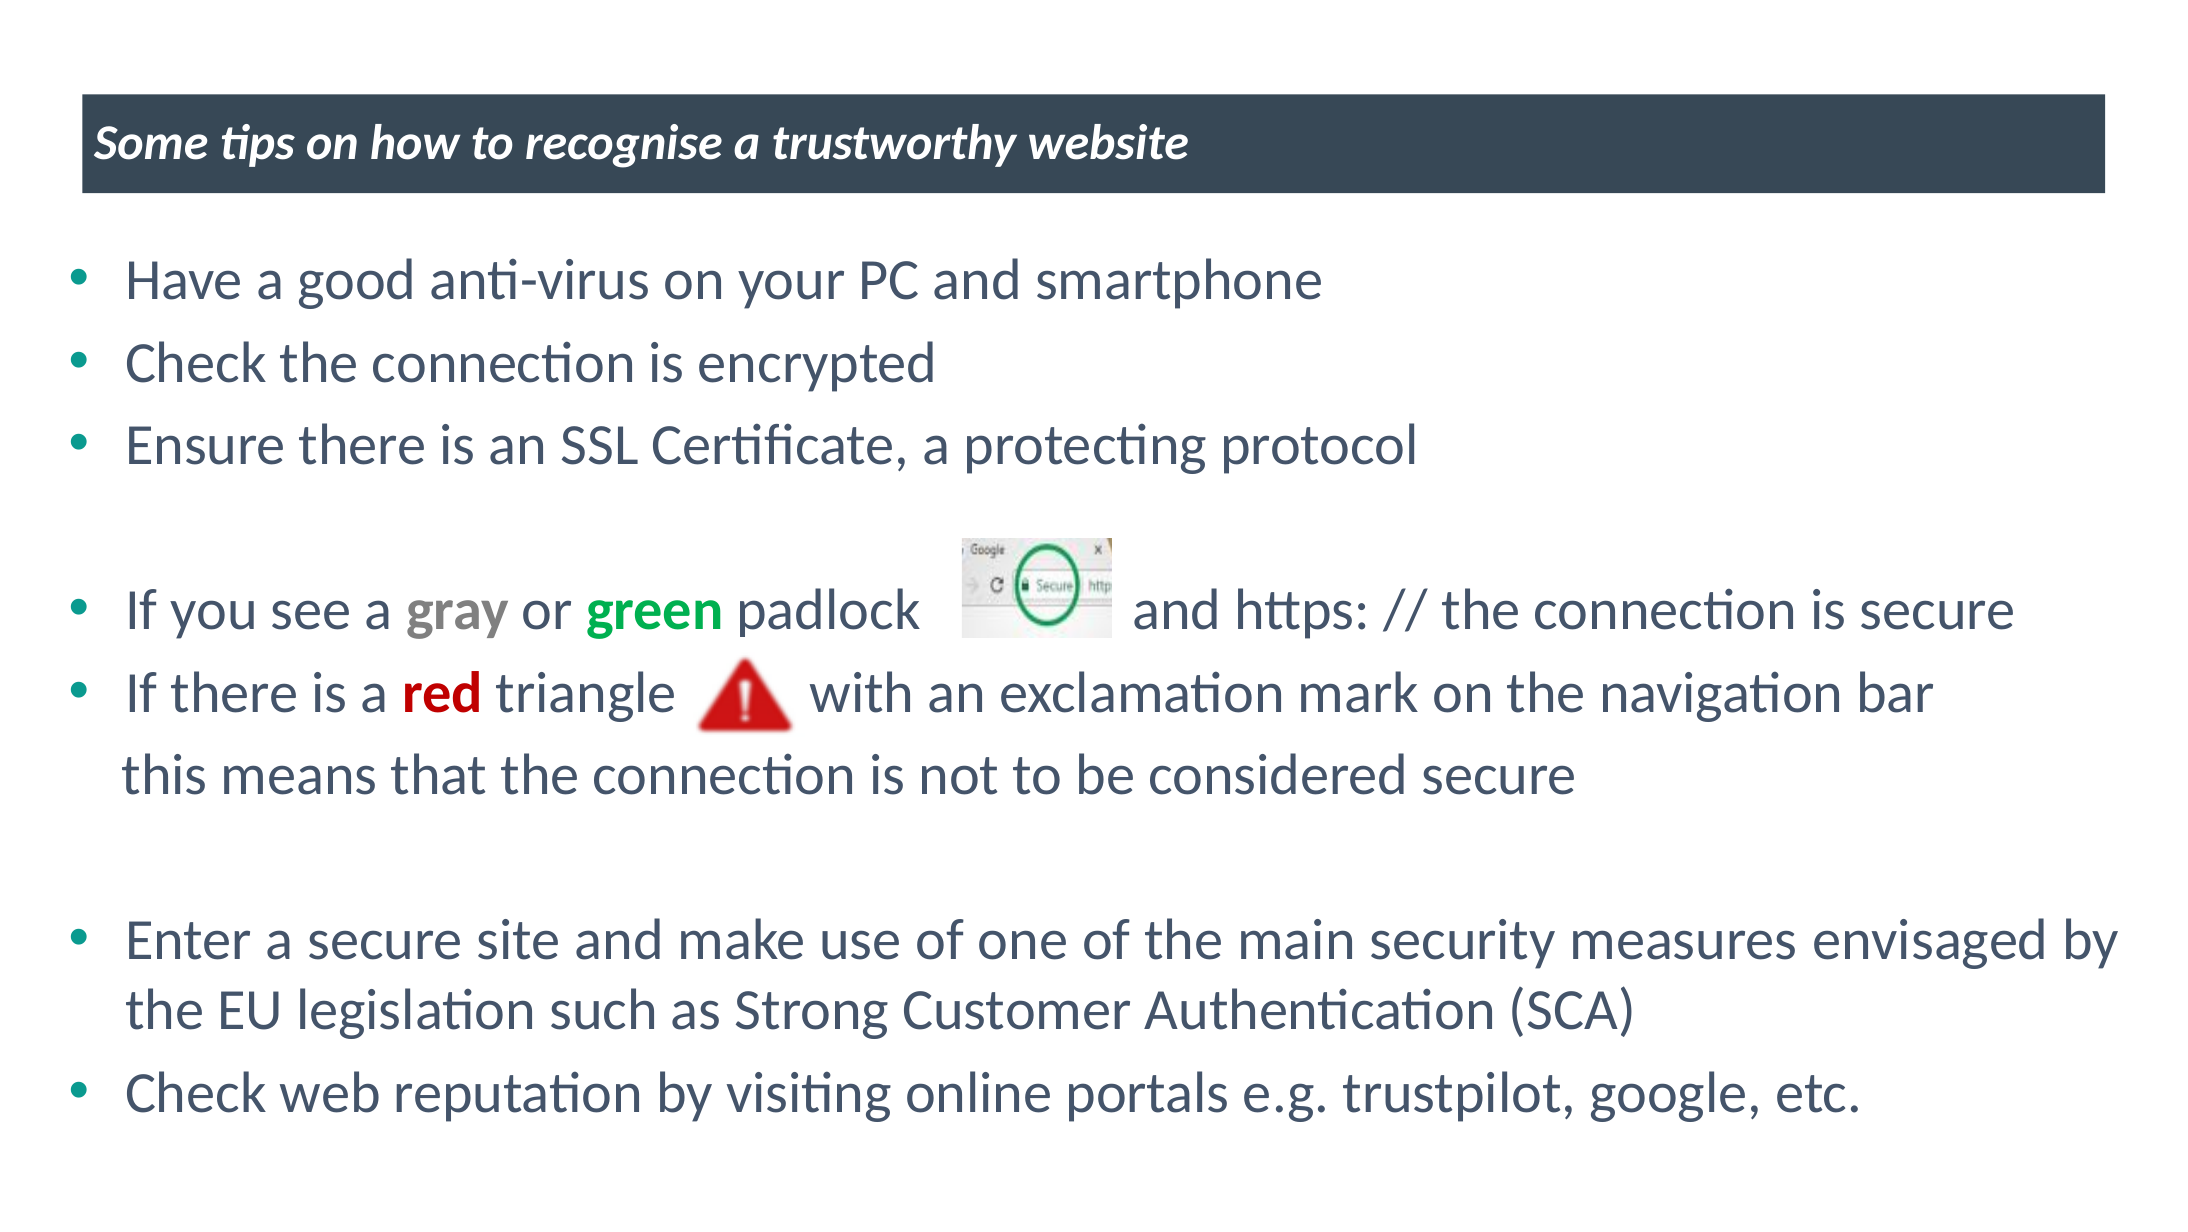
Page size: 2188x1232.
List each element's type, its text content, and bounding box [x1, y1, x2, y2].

list Some tips on how to recognise a trustworthy website [82, 94, 2106, 194]
picture [961, 538, 1112, 638]
picture [690, 637, 805, 737]
list Have a good anti-virus on your PC and smartphone Check the connection is encrypted Ensure there is an SSL Certificate, a protecting protocol If you see a gray or green padlock and https: // the connection is secure If there is a red triangle with an exclamation mark on the navigation bar this means that the connection is not to be considered secure Enter a secure site and make use of one of the main security measures envisaged by the EU legislation such as Strong Customer Authentication (SCA) Check web reputation by visiting online portals e.g. trustpilot, google, etc. [56, 161, 2131, 1114]
